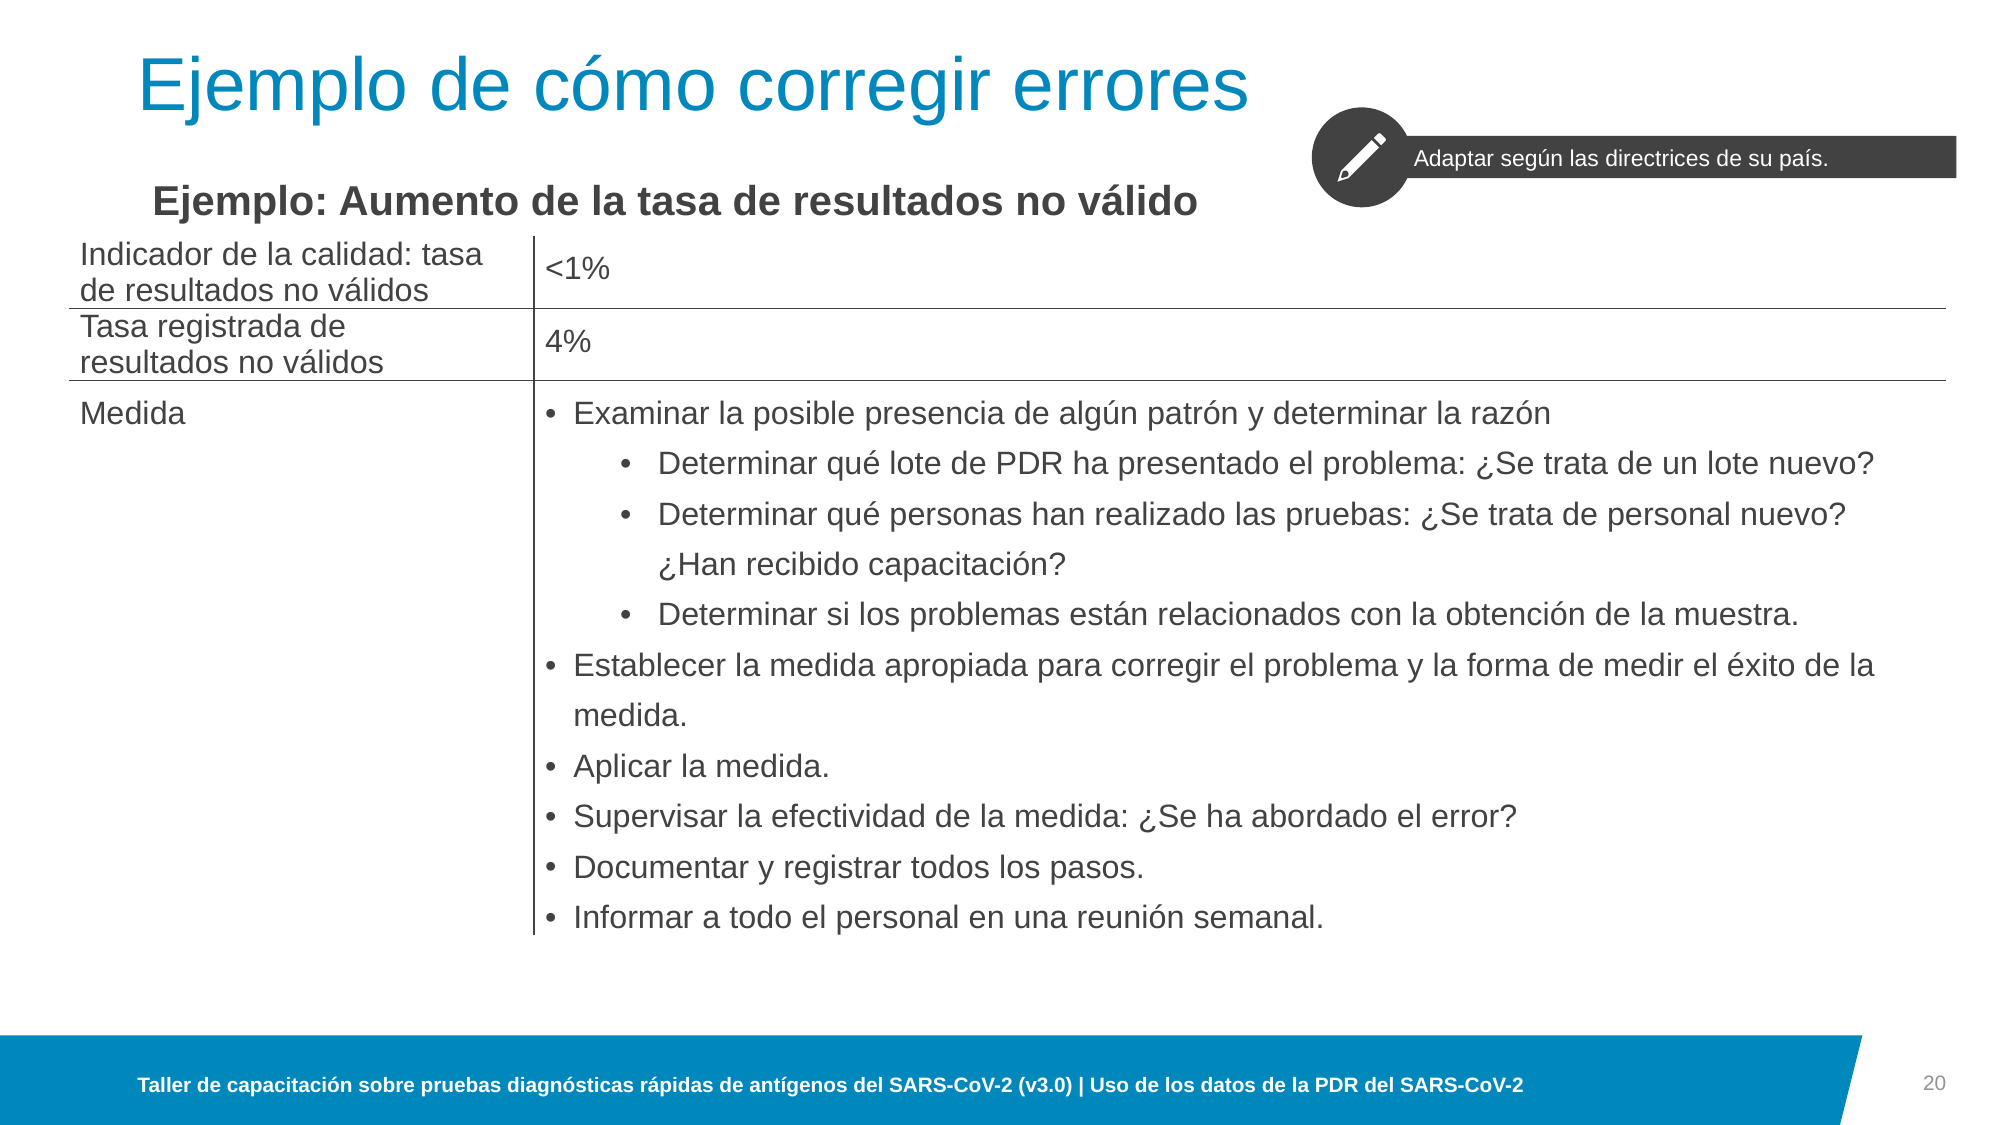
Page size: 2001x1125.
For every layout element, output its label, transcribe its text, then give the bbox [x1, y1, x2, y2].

table_cell Medida [69, 381, 533, 935]
list Ejemplo: Aumento de la tasa de resultados no válido [137, 166, 1863, 236]
table_header Indicador de la calidad: tasa de resultados no válidos [69, 236, 533, 308]
slide_number 20 [1862, 1035, 1947, 1125]
table_cell Tasa registrada de resultados no válidos [69, 309, 533, 380]
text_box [1312, 108, 1957, 207]
table_cell Examinar la posible presencia de algún patrón y determinar la razón Determinar qué lote de PDR ha presentado el problema: ¿Se trata de un lote nuevo? Determinar qué personas han realizado las pruebas: ¿Se trata de personal nuevo? ¿Han recibido capacitación? Determinar si los problemas están relacionados con la obtención de la muestra. Establecer la medida apropiada para corregir el problema y la forma de medir el éxito de la medida. Aplicar la medida. Supervisar la efectividad de la medida: ¿Se ha abordado el error? Documentar y registrar todos los pasos. Informar a todo el personal en una reunión semanal. [535, 381, 1946, 935]
title Ejemplo de cómo corregir errores [137, 26, 1863, 127]
footer Taller de capacitación sobre pruebas diagnósticas rápidas de antígenos del SARS-CoV-2 (v3.0) | Uso de los datos de la PDR del SARS-CoV-2 [137, 1042, 1662, 1125]
table_header <1% [535, 236, 1946, 308]
table_cell 4% [535, 309, 1946, 380]
